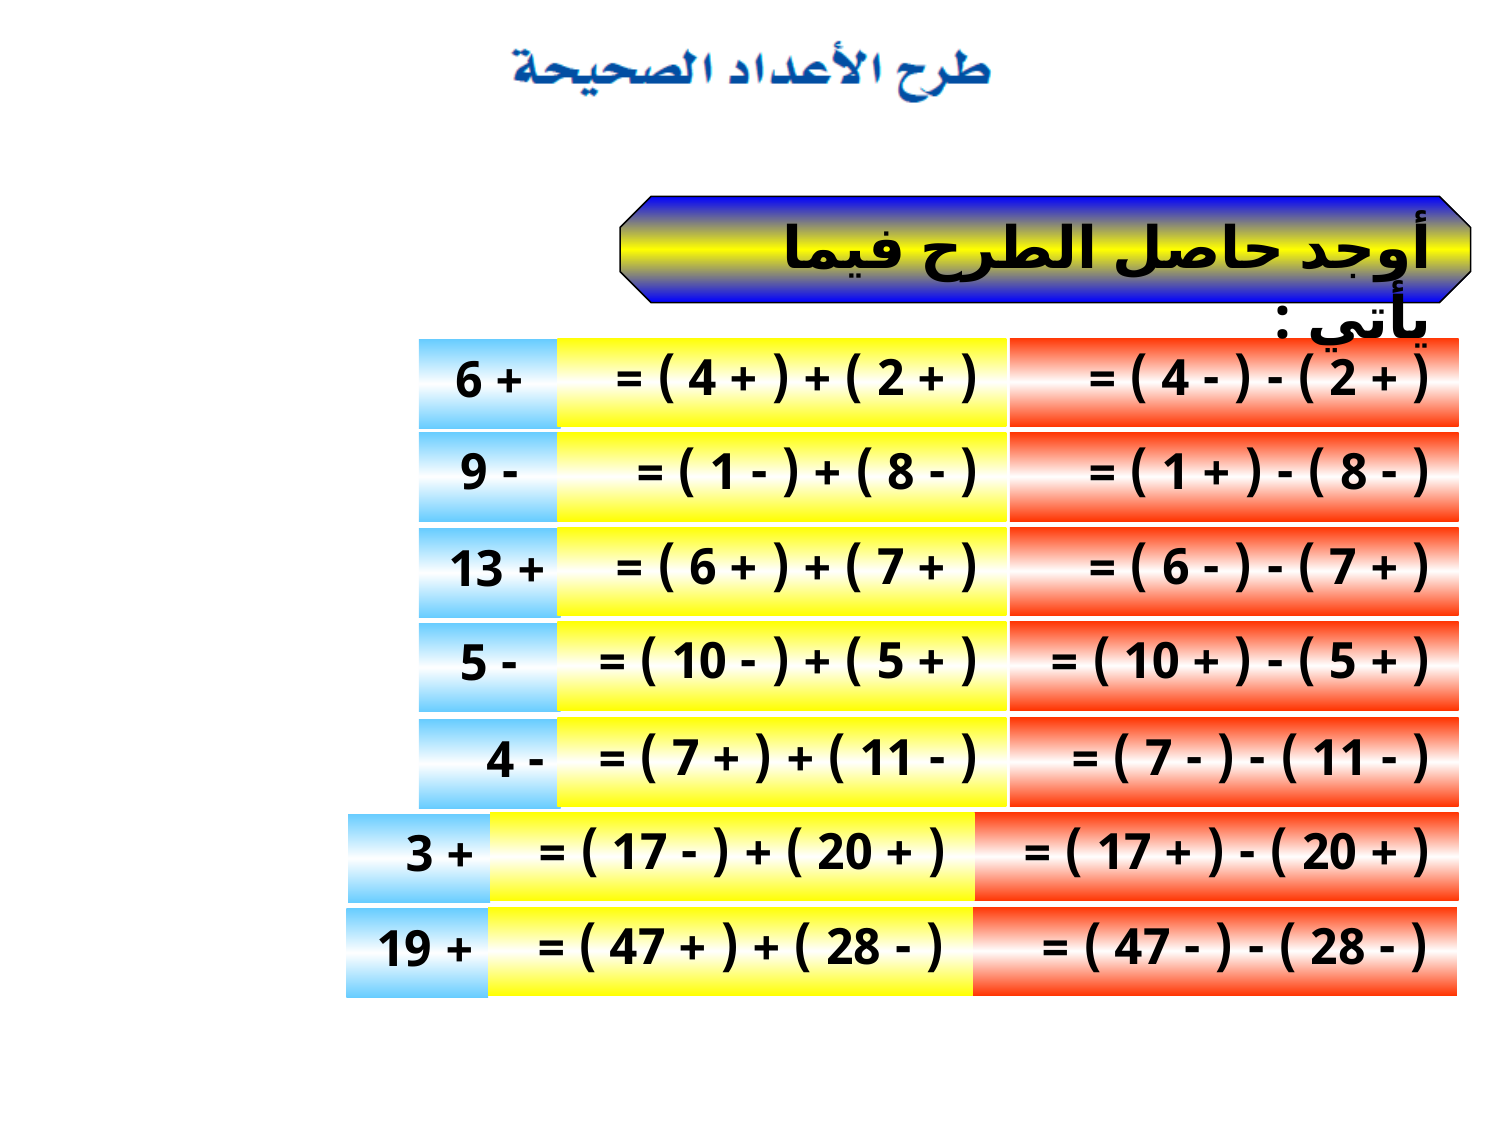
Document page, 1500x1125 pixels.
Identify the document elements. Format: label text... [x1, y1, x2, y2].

text_box ( - 8 ) + ( - 1 ) = [557, 432, 1007, 522]
text_box + 13 [418, 528, 561, 618]
text_box ( + 5 ) + ( - 10 ) = [557, 621, 1007, 711]
text_box ( + 2 ) - ( - 4 ) = [1009, 338, 1459, 427]
text_box ( + 20 ) - ( + 17 ) = [975, 812, 1459, 901]
text_box - 5 [418, 623, 561, 712]
text_box - 4 [418, 719, 561, 809]
text_box + 6 [418, 339, 561, 429]
text_box [620, 196, 1471, 303]
text_box - 9 [418, 432, 557, 522]
text_box ( - 11 ) - ( - 7 ) = [1009, 717, 1459, 807]
text_box ( + 7 ) + ( + 6 ) = [557, 527, 1007, 616]
text_box + 19 [346, 908, 489, 998]
text_box ( - 28 ) + ( + 47 ) = [488, 907, 973, 996]
text_box ( - 8 ) - ( + 1 ) = [1009, 432, 1459, 522]
text_box ( + 2 ) + ( + 4 ) = [557, 338, 1007, 427]
text_box ( - 11 ) + ( + 7 ) = [557, 717, 1007, 807]
text_box + 3 [348, 814, 491, 903]
text_box ( - 28 ) - ( - 47 ) = [973, 907, 1457, 996]
text_box أوجد حاصل الطرح فيما يأتي : [714, 203, 1447, 358]
text_box ( + 5 ) - ( + 10 ) = [1009, 621, 1459, 711]
text_box ( + 20 ) + ( - 17 ) = [490, 812, 975, 901]
text_box ( + 7 ) - ( - 6 ) = [1009, 527, 1459, 616]
picture [506, 34, 994, 106]
